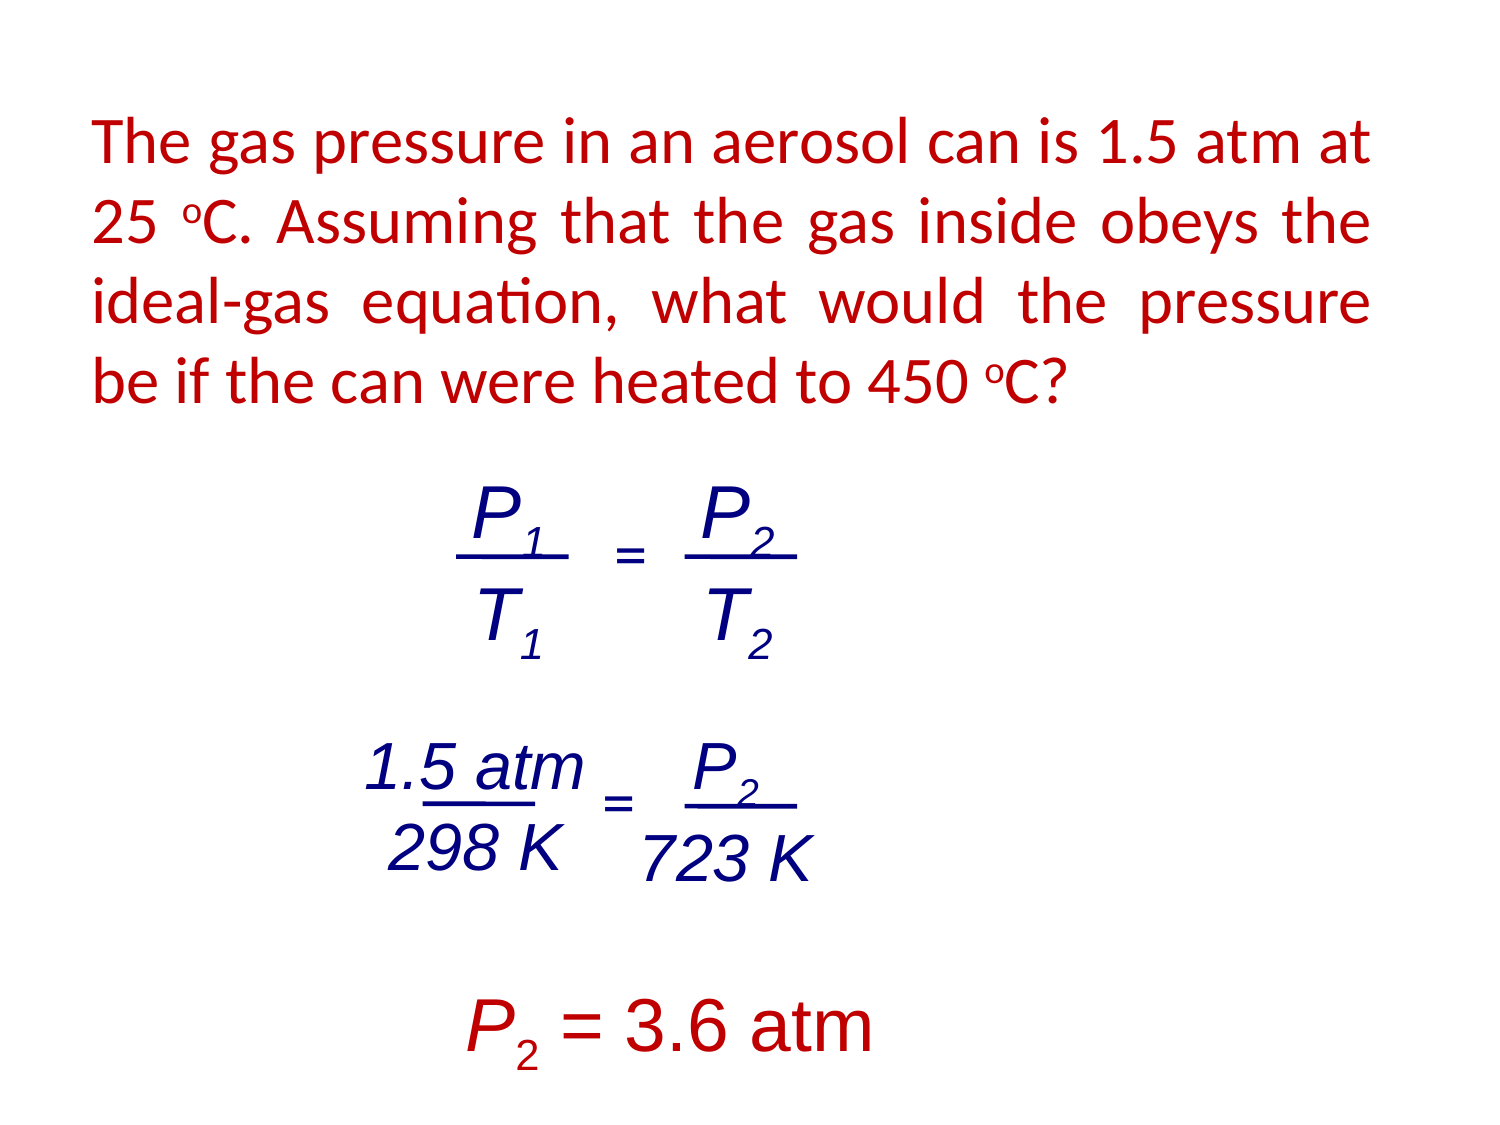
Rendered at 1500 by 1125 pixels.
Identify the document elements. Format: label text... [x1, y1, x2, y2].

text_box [348, 715, 603, 894]
text_box = [608, 751, 617, 847]
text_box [454, 455, 569, 654]
text_box The gas pressure in an aerosol can is 1.5 atm at 25 oC. Assuming that the gas inside obeys the ideal-gas equation, what would the pressure be if the can were heated to 450 oC? P2 = 3.6 atm [76, 89, 1388, 1087]
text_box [682, 455, 798, 654]
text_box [622, 715, 830, 894]
text_box = [584, 503, 677, 599]
